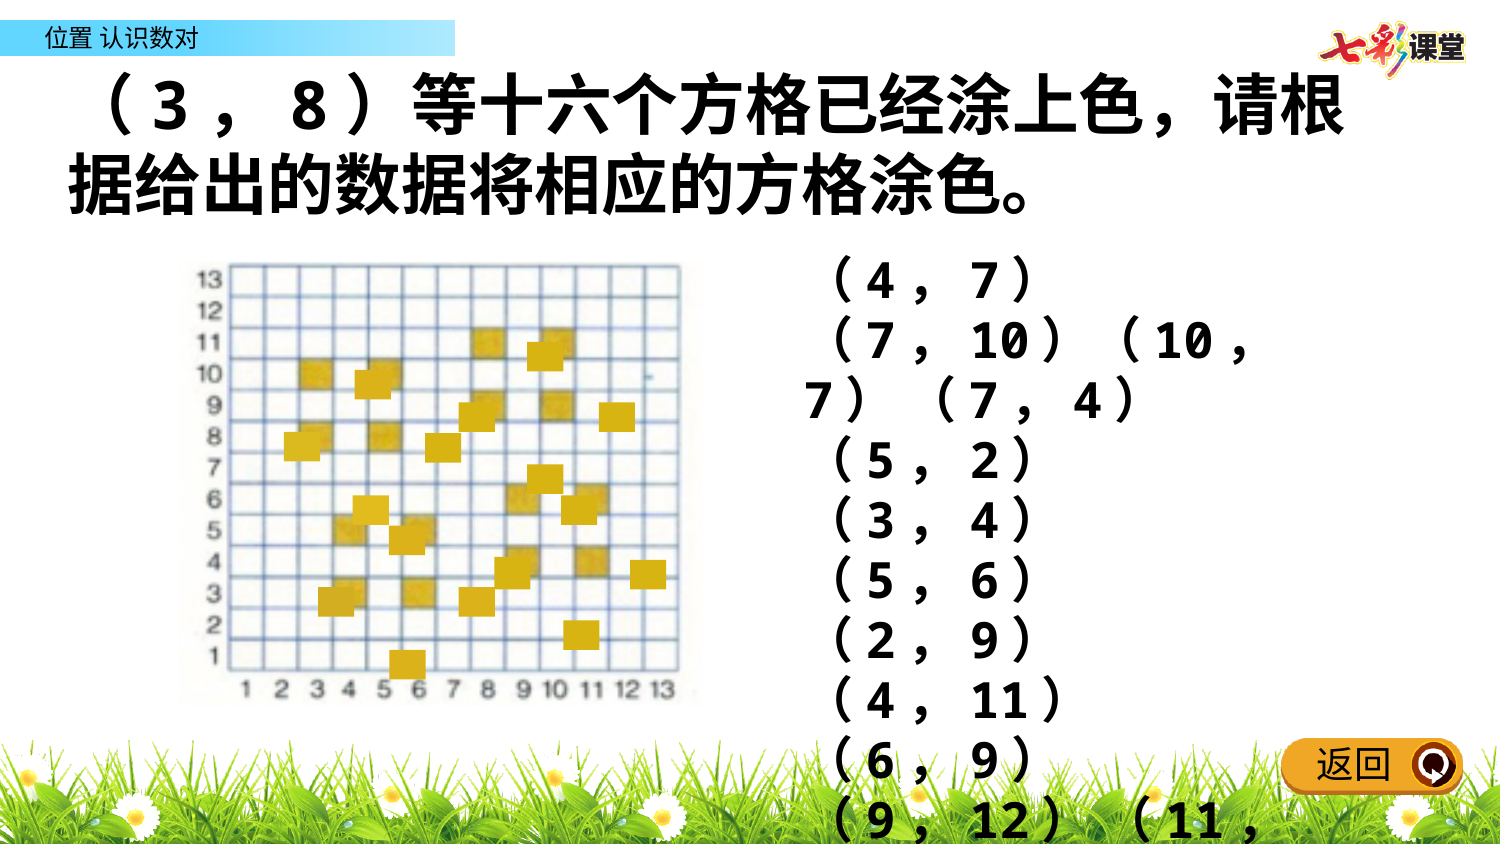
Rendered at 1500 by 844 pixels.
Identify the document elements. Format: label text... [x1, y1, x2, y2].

picture [179, 260, 703, 706]
text_box （4，7） （7，10）（10，7） （7，4）（5，2） （3，4）（5，6） （2，9） （4，11） （6，9）（9，12） （11，10）（9，8） （12，5） （10，3） （8，5） [788, 240, 1317, 844]
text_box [1281, 733, 1464, 795]
text_box （3，8）等十六个方格已经涂上色，请根据给出的数据将相应的方格涂色。 [53, 55, 1408, 231]
picture [0, 740, 788, 844]
picture [1317, 740, 1500, 844]
picture [1316, 20, 1468, 80]
